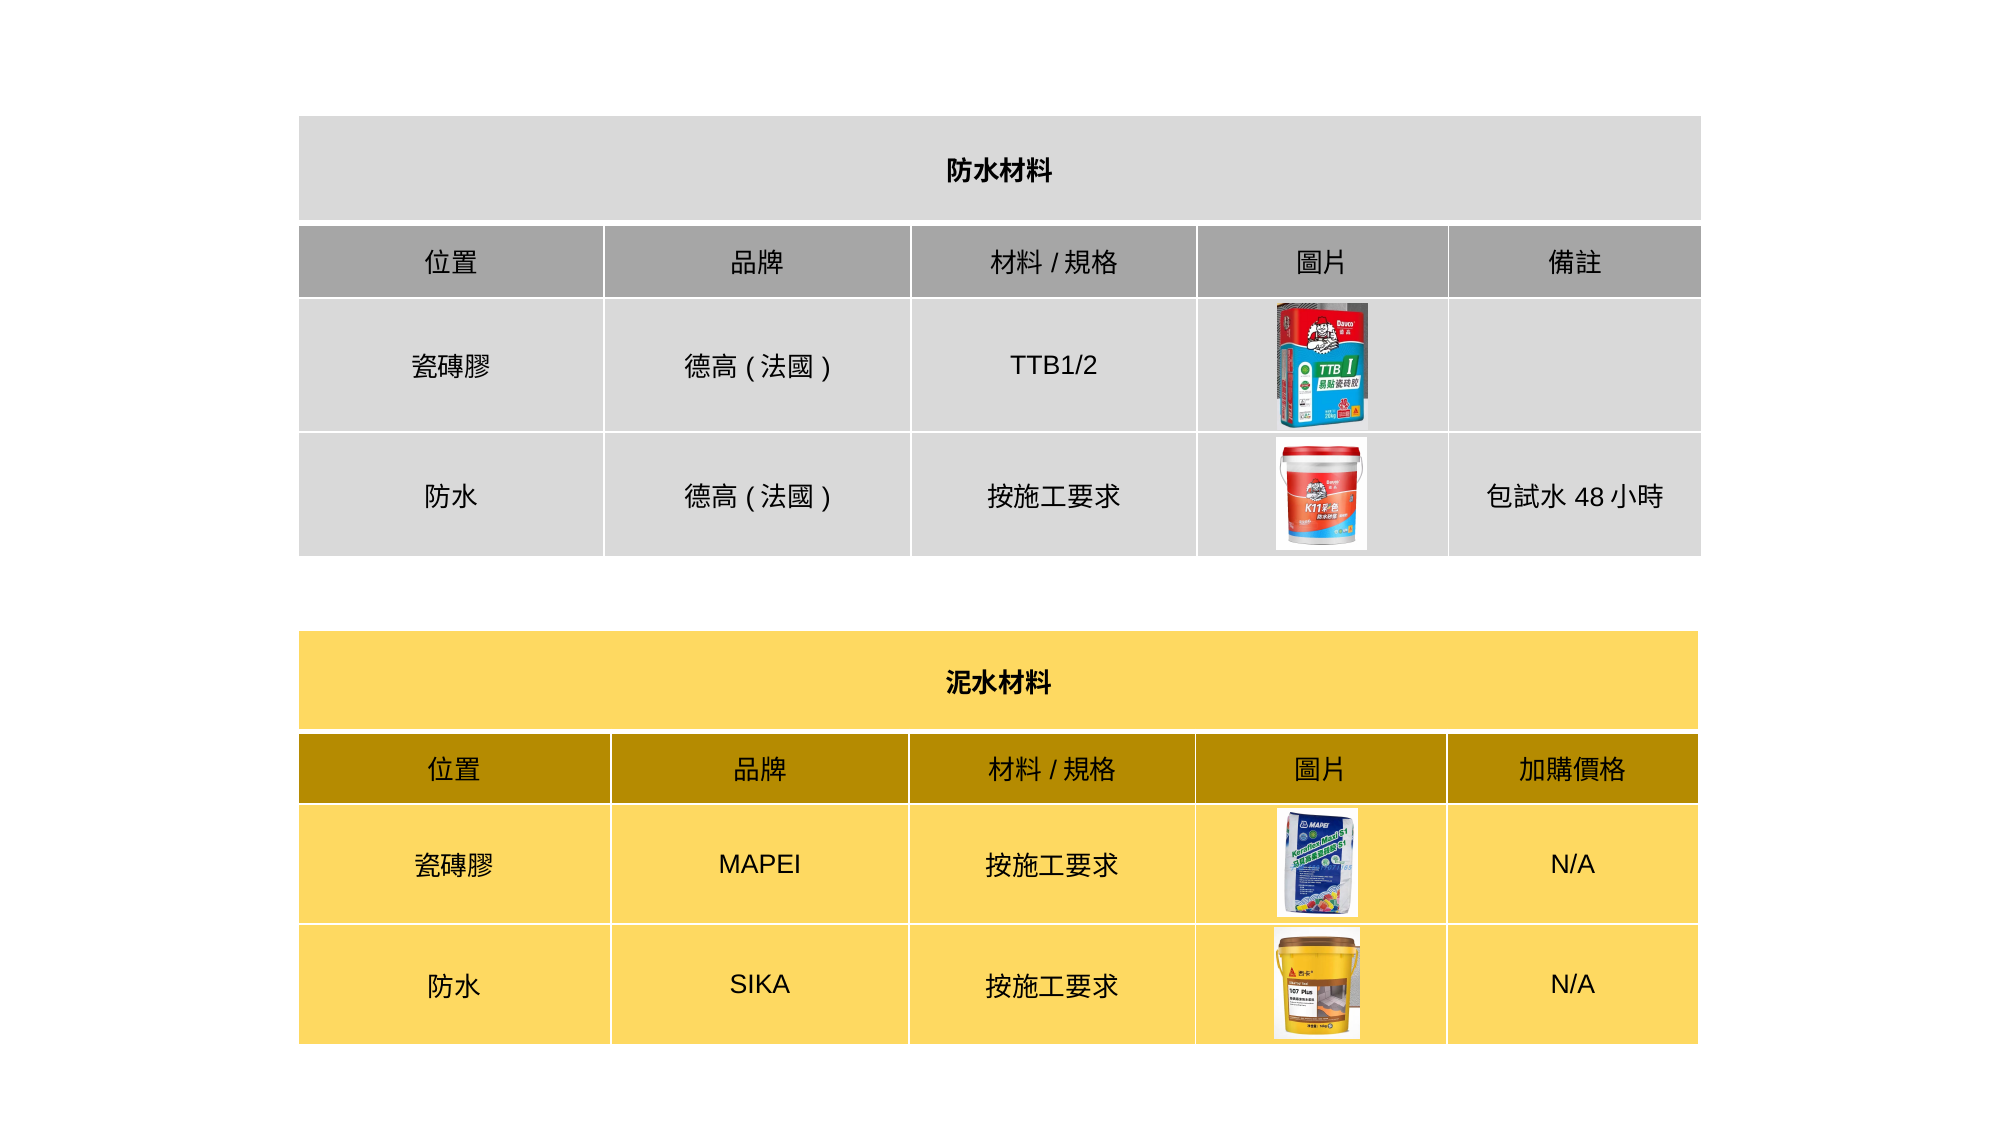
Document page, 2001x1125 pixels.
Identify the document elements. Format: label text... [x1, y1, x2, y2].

table_cell [1449, 299, 1701, 431]
table_cell 材料/規格 [910, 734, 1195, 803]
picture [1275, 436, 1368, 551]
table_cell MAPEI [612, 805, 908, 923]
table_cell [1198, 433, 1448, 556]
table_cell N/A [1448, 805, 1698, 923]
table_cell 按施工要求 [910, 805, 1195, 923]
table_cell [1196, 805, 1446, 923]
table_cell 德高(法國) [605, 299, 910, 431]
table_cell SIKA [612, 925, 908, 1044]
table_cell TTB1/2 [912, 299, 1196, 431]
table_cell 防水 [299, 925, 610, 1044]
table_cell 加購價格 [1448, 734, 1698, 803]
table_cell 品牌 [612, 734, 908, 803]
table_cell [1198, 299, 1448, 431]
table_cell 防水 [299, 433, 603, 556]
table_cell 圖片 [1198, 226, 1448, 297]
table_cell 按施工要求 [912, 433, 1196, 556]
picture [1276, 303, 1368, 430]
table_cell 按施工要求 [910, 925, 1195, 1044]
picture [1277, 808, 1359, 917]
table_cell N/A [1448, 925, 1698, 1044]
table_cell 位置 [299, 226, 603, 297]
table_header 防水材料 [299, 116, 1701, 220]
table_cell 圖片 [1196, 734, 1446, 803]
table_cell 瓷磚膠 [299, 805, 610, 923]
table_cell 備註 [1449, 226, 1701, 297]
table_cell 包試水48小時 [1449, 433, 1701, 556]
table_cell [1196, 925, 1446, 1044]
table_cell 瓷磚膠 [299, 299, 603, 431]
table_cell 位置 [299, 734, 610, 803]
table_header 泥水材料 [299, 631, 1698, 729]
table_cell 品牌 [605, 226, 910, 297]
picture [1274, 927, 1361, 1039]
table_cell 材料/規格 [912, 226, 1196, 297]
table_cell 德高(法國) [605, 433, 910, 556]
